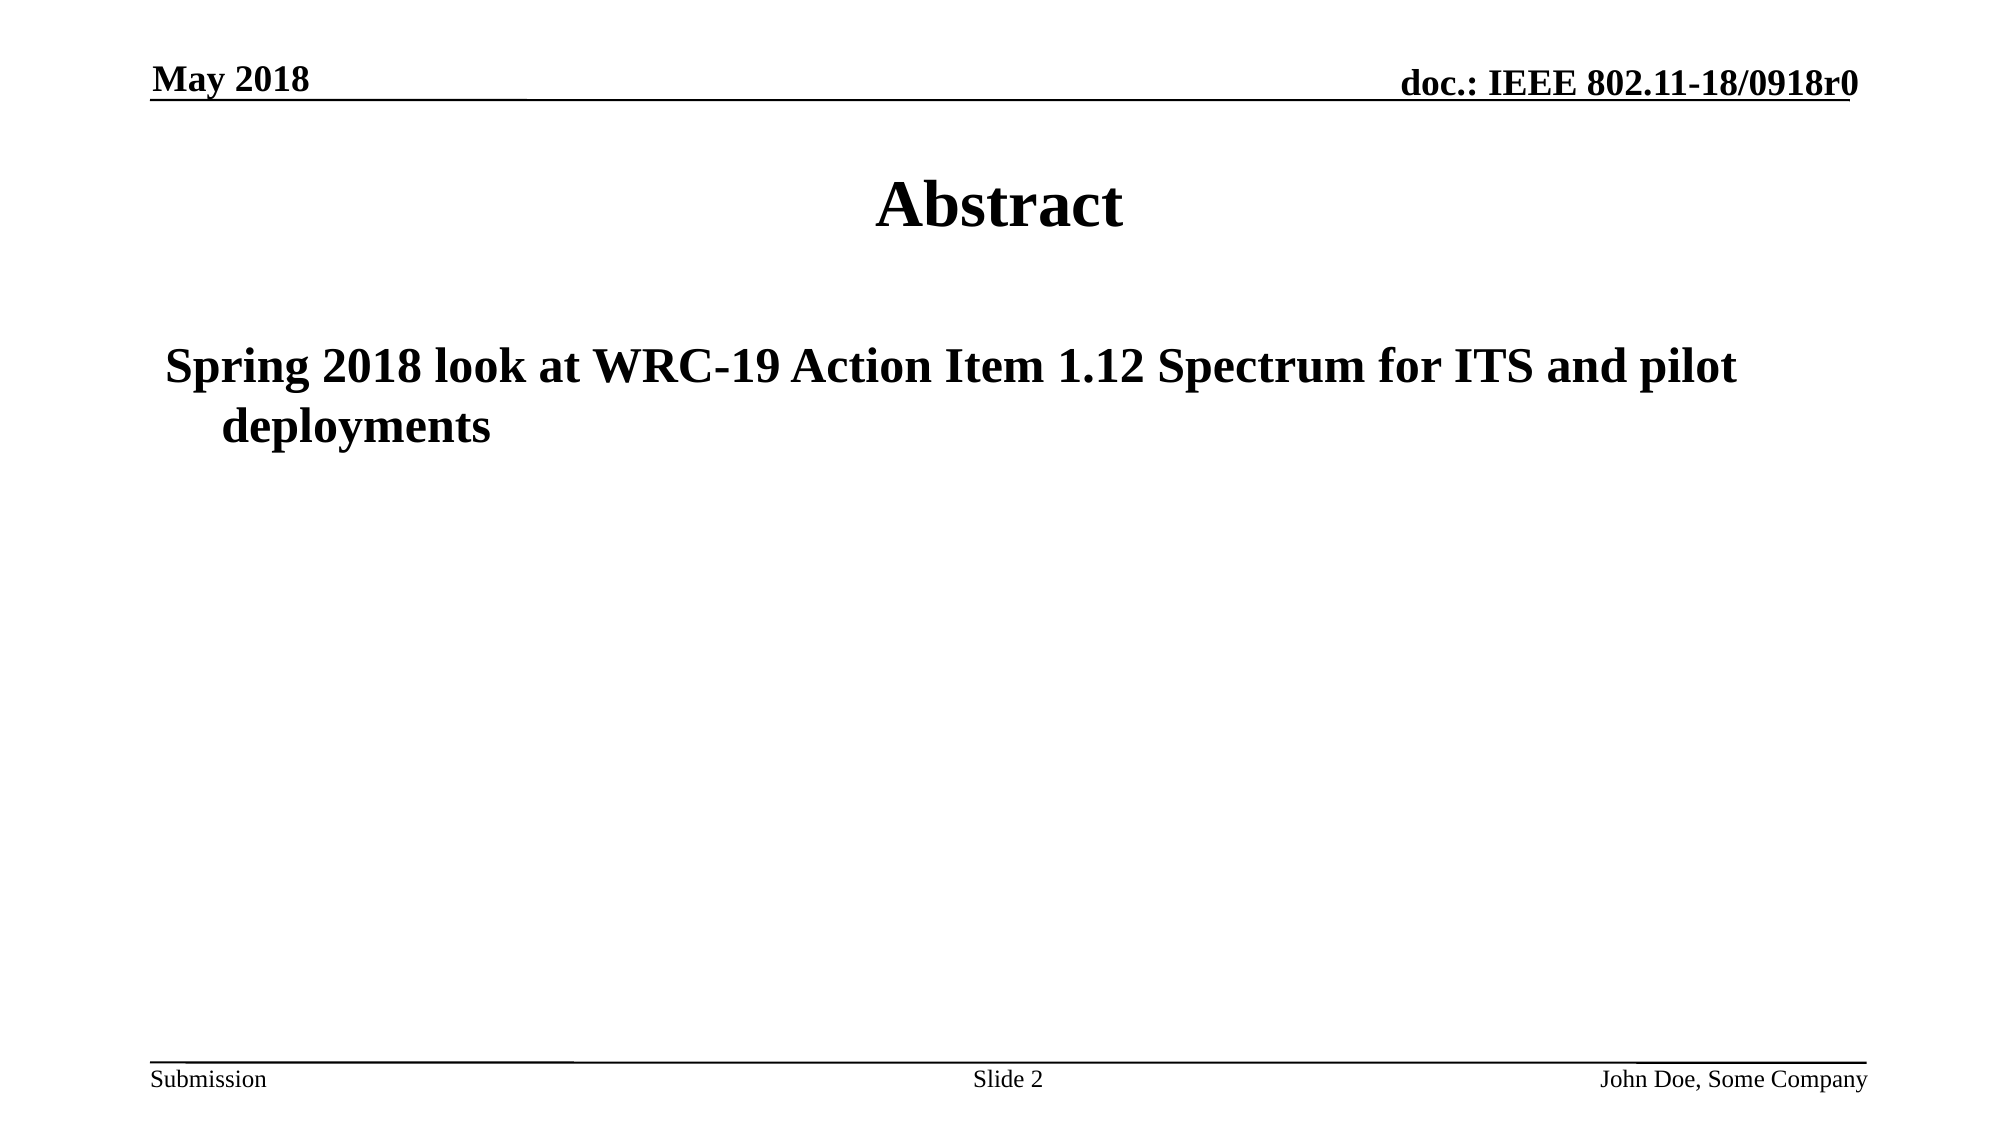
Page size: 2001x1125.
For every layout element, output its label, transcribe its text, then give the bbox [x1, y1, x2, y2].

slide_number Slide 2 [950, 1061, 1067, 1123]
list Spring 2018 look at WRC-19 Action Item 1.12 Spectrum for ITS and pilot deployments [149, 324, 1850, 1000]
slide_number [152, 54, 563, 100]
footer John Doe, Some Company [1171, 1061, 1869, 1093]
title Abstract [149, 112, 1850, 288]
